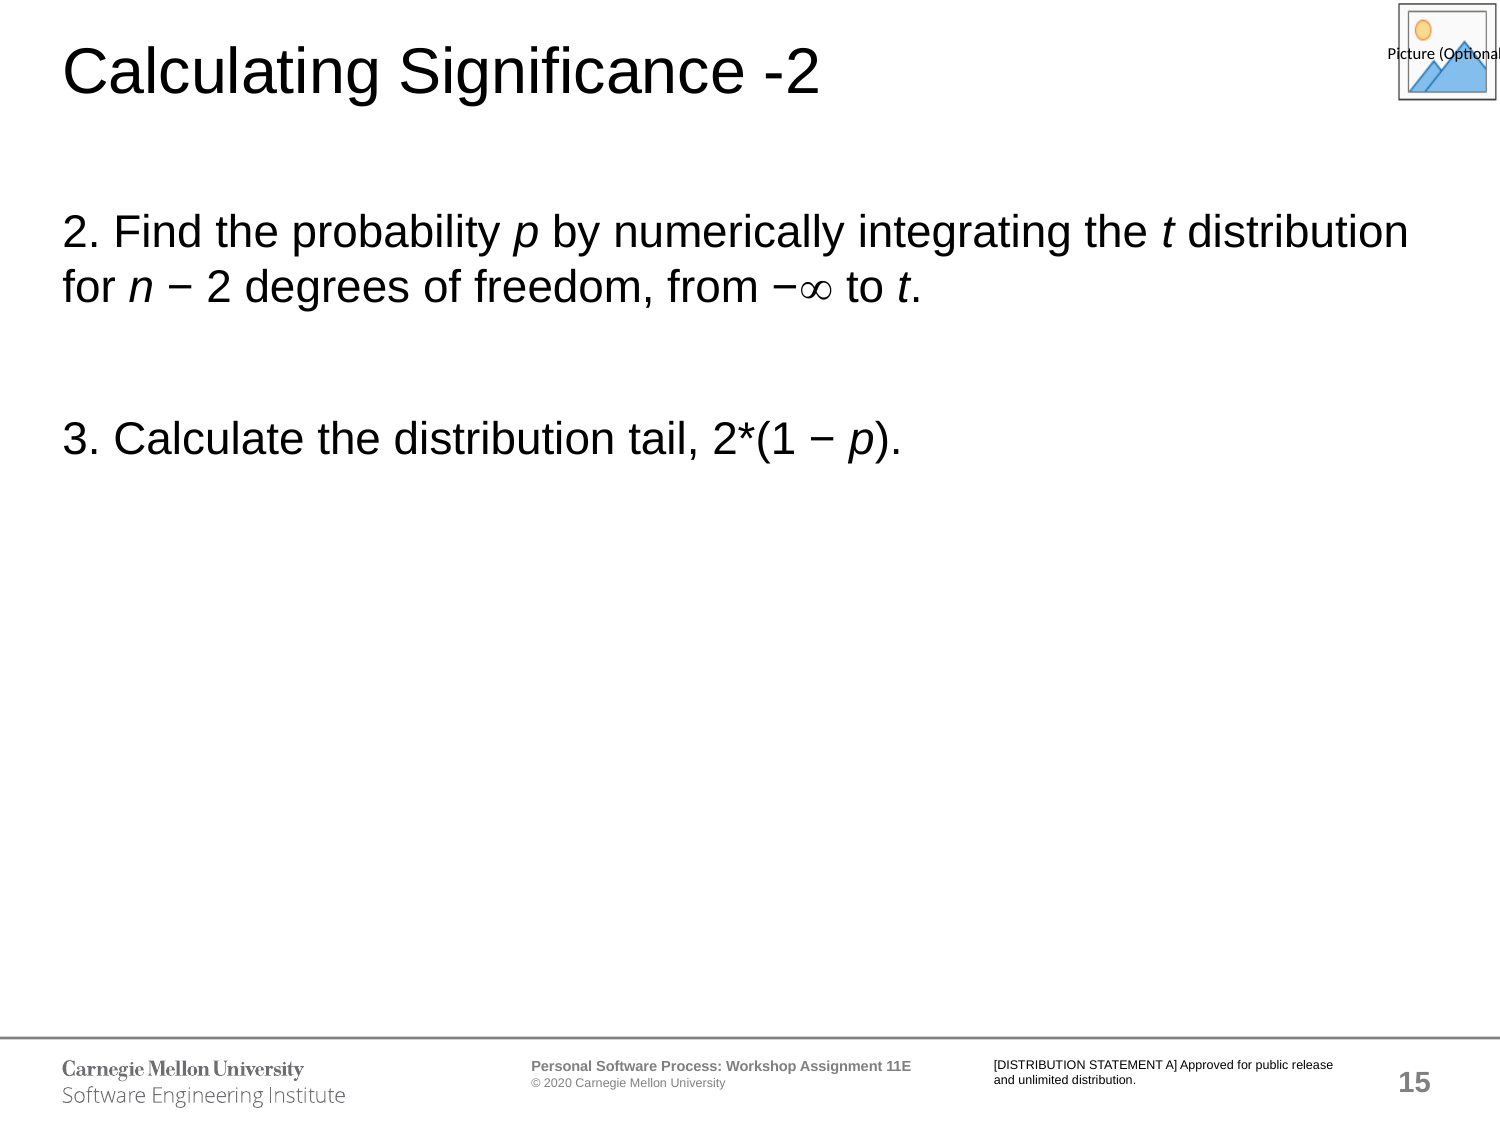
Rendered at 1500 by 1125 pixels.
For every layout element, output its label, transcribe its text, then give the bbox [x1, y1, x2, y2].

picture [1394, 0, 1500, 105]
list 2. Find the probability p by numerically integrating the t distribution for n − 2 degrees of freedom, from −¥ to t. 3. Calculate the distribution tail, 2*(1 − p). [62, 201, 1431, 1000]
title Calculating Significance -2 [62, 37, 1338, 182]
